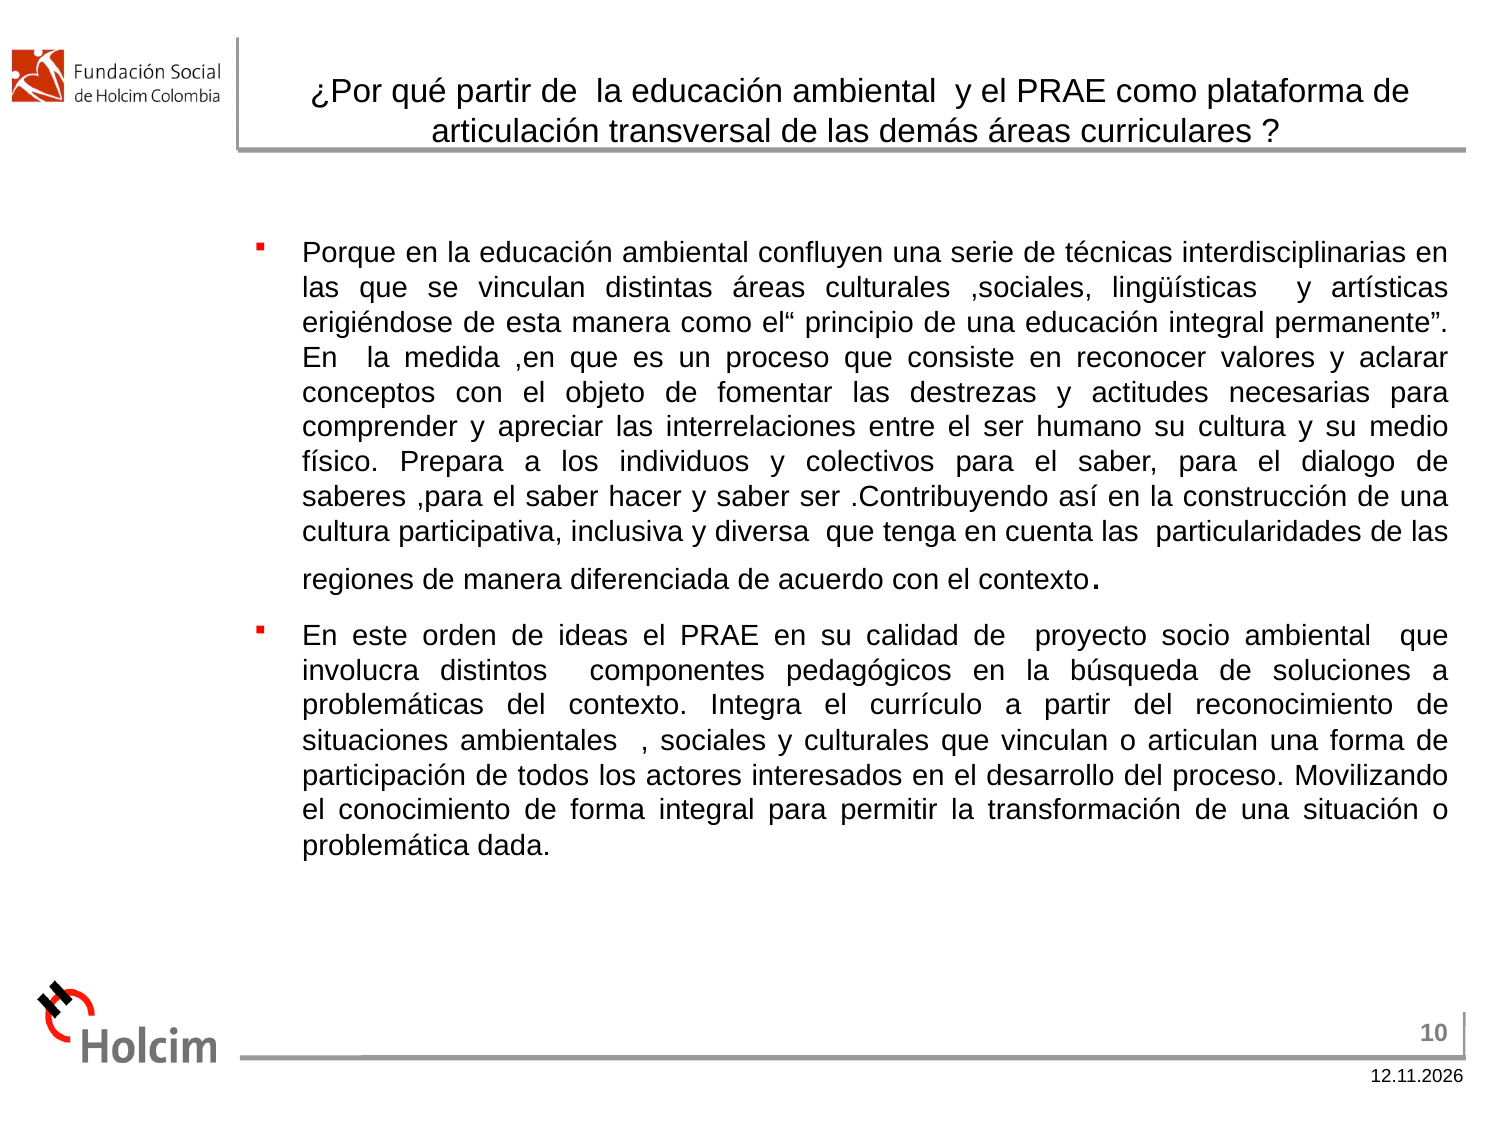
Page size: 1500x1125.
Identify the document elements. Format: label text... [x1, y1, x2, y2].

list Porque en la educación ambiental confluyen una serie de técnicas interdisciplinarias en las que se vinculan distintas áreas culturales ,sociales, lingüísticas y artísticas erigiéndose de esta manera como el“ principio de una educación integral permanente”. En la medida ,en que es un proceso que consiste en reconocer valores y aclarar conceptos con el objeto de fomentar las destrezas y actitudes necesarias para comprender y apreciar las interrelaciones entre el ser humano su cultura y su medio físico. Prepara a los individuos y colectivos para el saber, para el dialogo de saberes ,para el saber hacer y saber ser .Contribuyendo así en la construcción de una cultura participativa, inclusiva y diversa que tenga en cuenta las particularidades de las regiones de manera diferenciada de acuerdo con el contexto. En este orden de ideas el PRAE en su calidad de proyecto socio ambiental que involucra distintos componentes pedagógicos en la búsqueda de soluciones a problemáticas del contexto. Integra el currículo a partir del reconocimiento de situaciones ambientales , sociales y culturales que vinculan o articulan una forma de participación de todos los actores interesados en el desarrollo del proceso. Movilizando el conocimiento de forma integral para permitir la transformación de una situación o problemática dada. [239, 173, 1466, 956]
picture [0, 35, 235, 132]
picture [37, 980, 216, 1063]
title ¿Por qué partir de la educación ambiental y el PRAE como plataforma de articulación transversal de las demás áreas curriculares ? [239, 67, 1483, 151]
